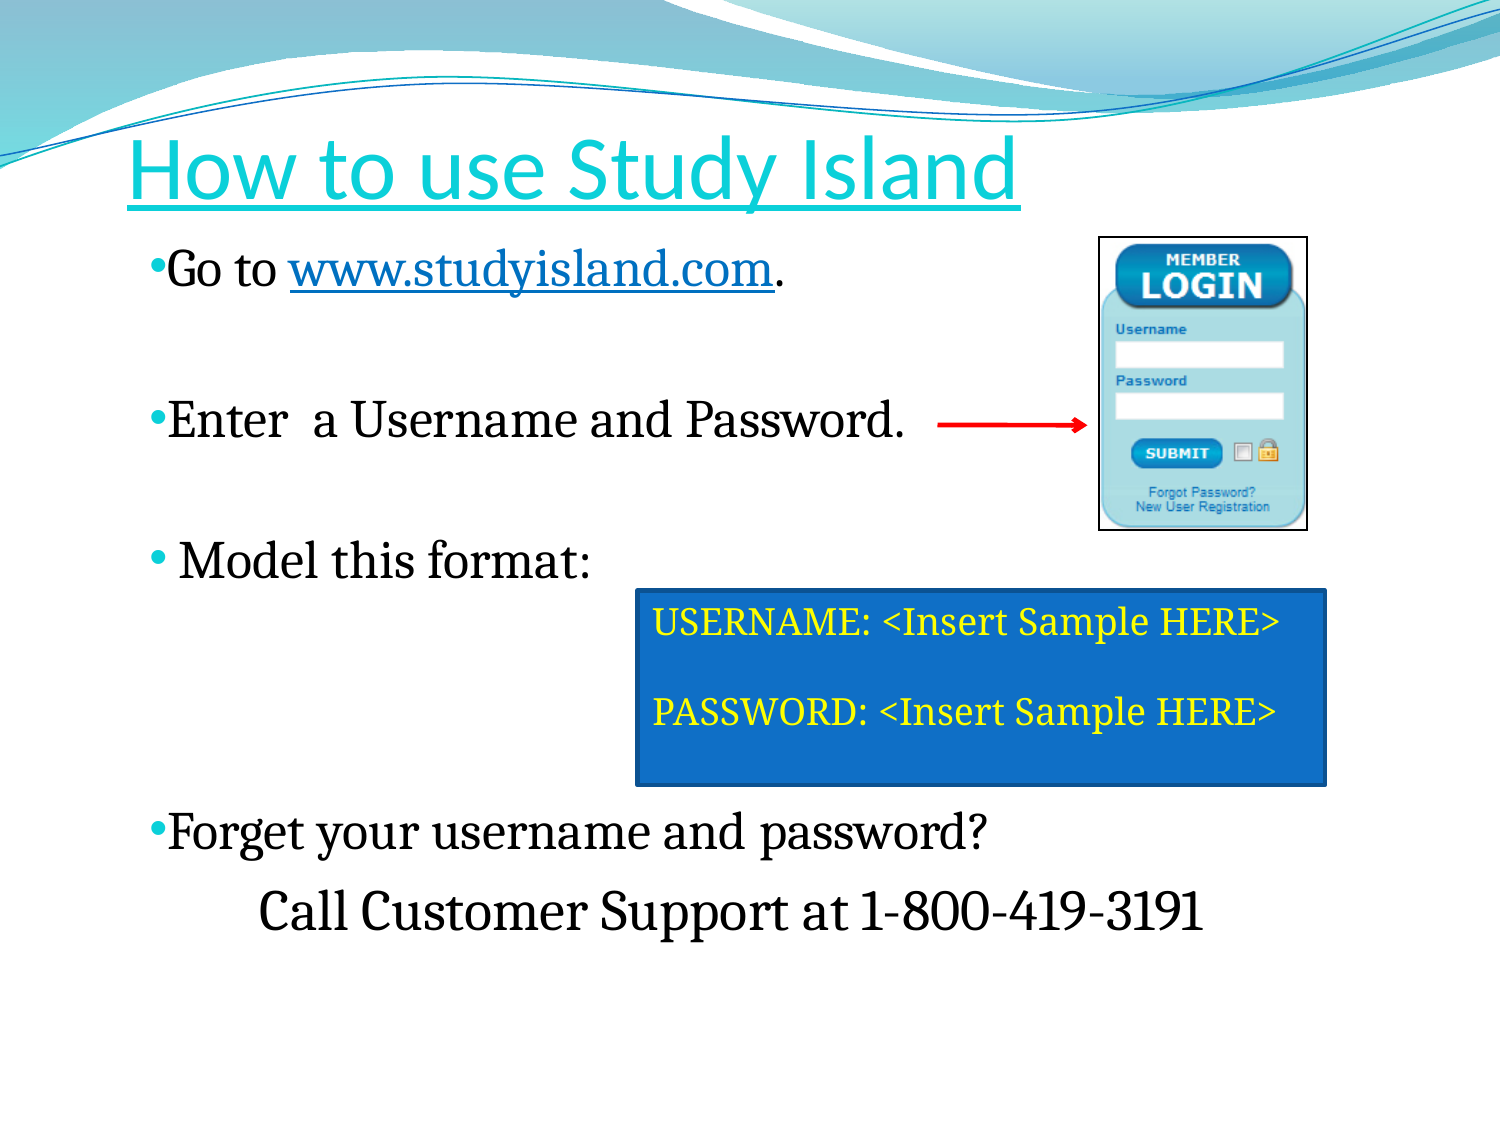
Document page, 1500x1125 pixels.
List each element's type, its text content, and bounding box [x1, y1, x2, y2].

text_box How do I monitor progress? [938, 428, 1086, 435]
picture [1099, 237, 1307, 530]
text_box How to use Study Island? [112, 87, 1463, 275]
text_box Go to www.studyisland.com. Enter a Username and Password. Model this format: Forget your username and password? Call Customer Support at 1-800-419-3191 [49, 224, 1400, 1063]
text_box USERNAME: <Insert Sample HERE> PASSWORD: <Insert Sample HERE> [635, 588, 1327, 787]
text_box How do I monitor progress? [1092, 239, 1311, 541]
